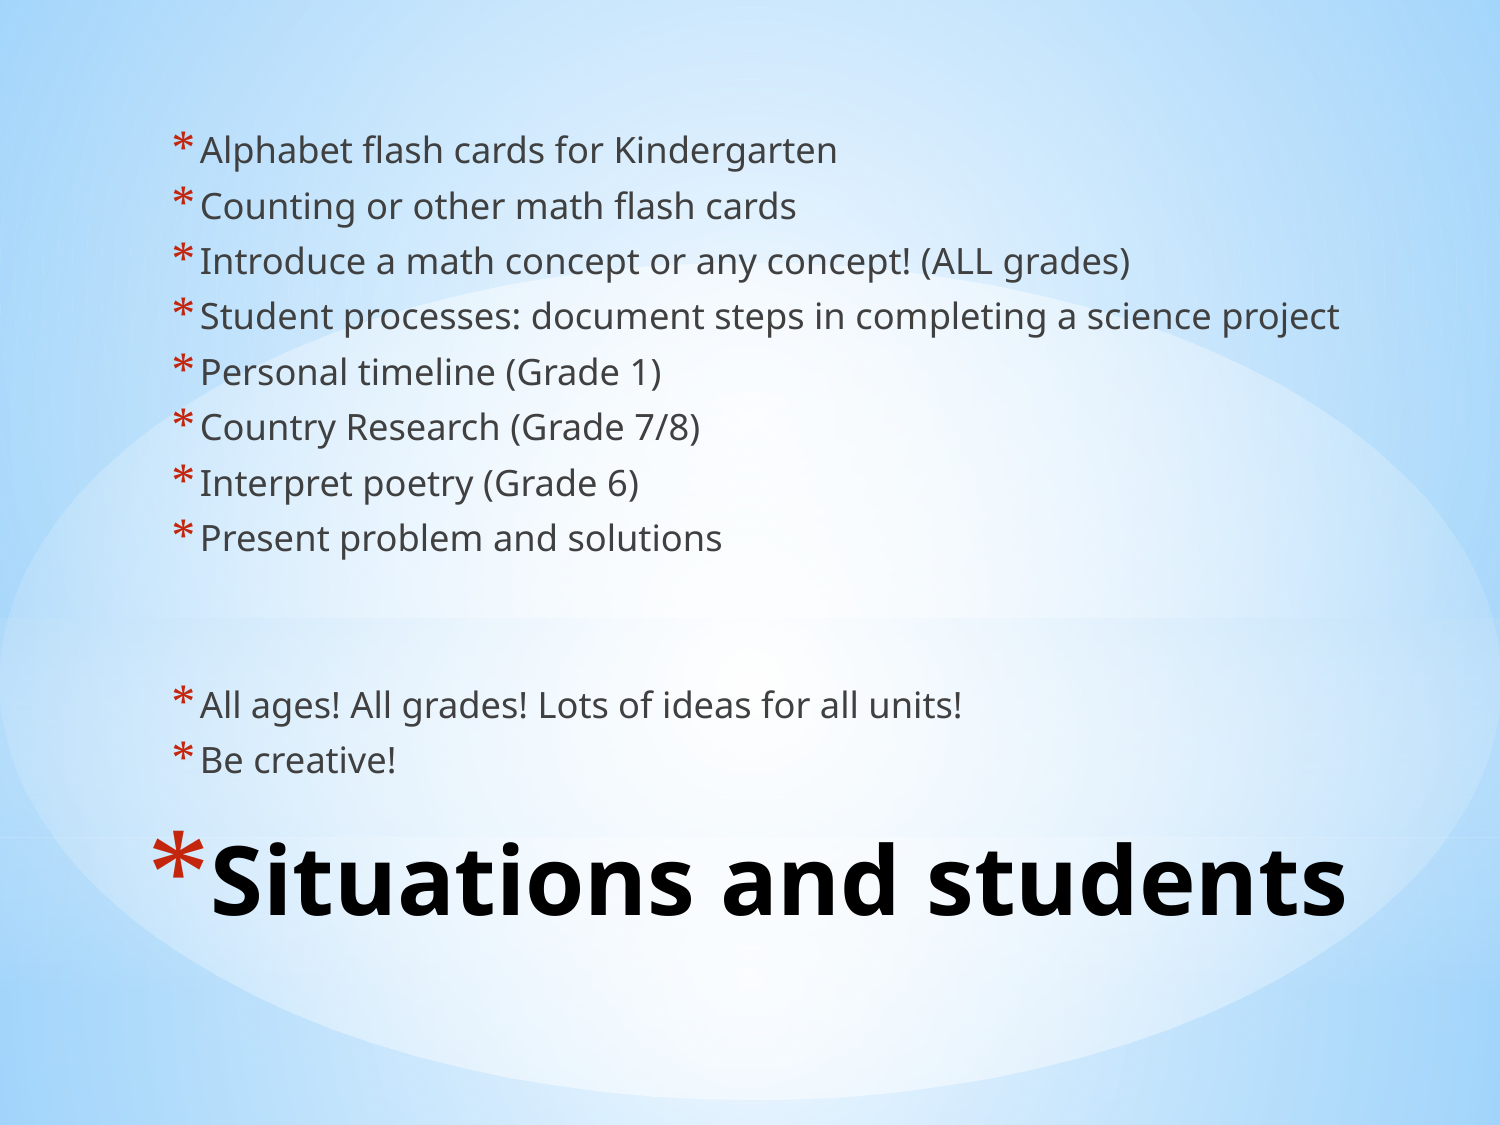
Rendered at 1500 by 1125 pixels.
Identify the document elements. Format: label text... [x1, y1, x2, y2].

list Alphabet flash cards for Kindergarten Counting or other math flash cards Introduce a math concept or any concept! (ALL grades) Student processes: document steps in completing a science project Personal timeline (Grade 1) Country Research (Grade 7/8) Interpret poetry (Grade 6) Present problem and solutions All ages! All grades! Lots of ideas for all units! Be creative! [150, 120, 1363, 813]
title Situations and students [75, 812, 1363, 1000]
